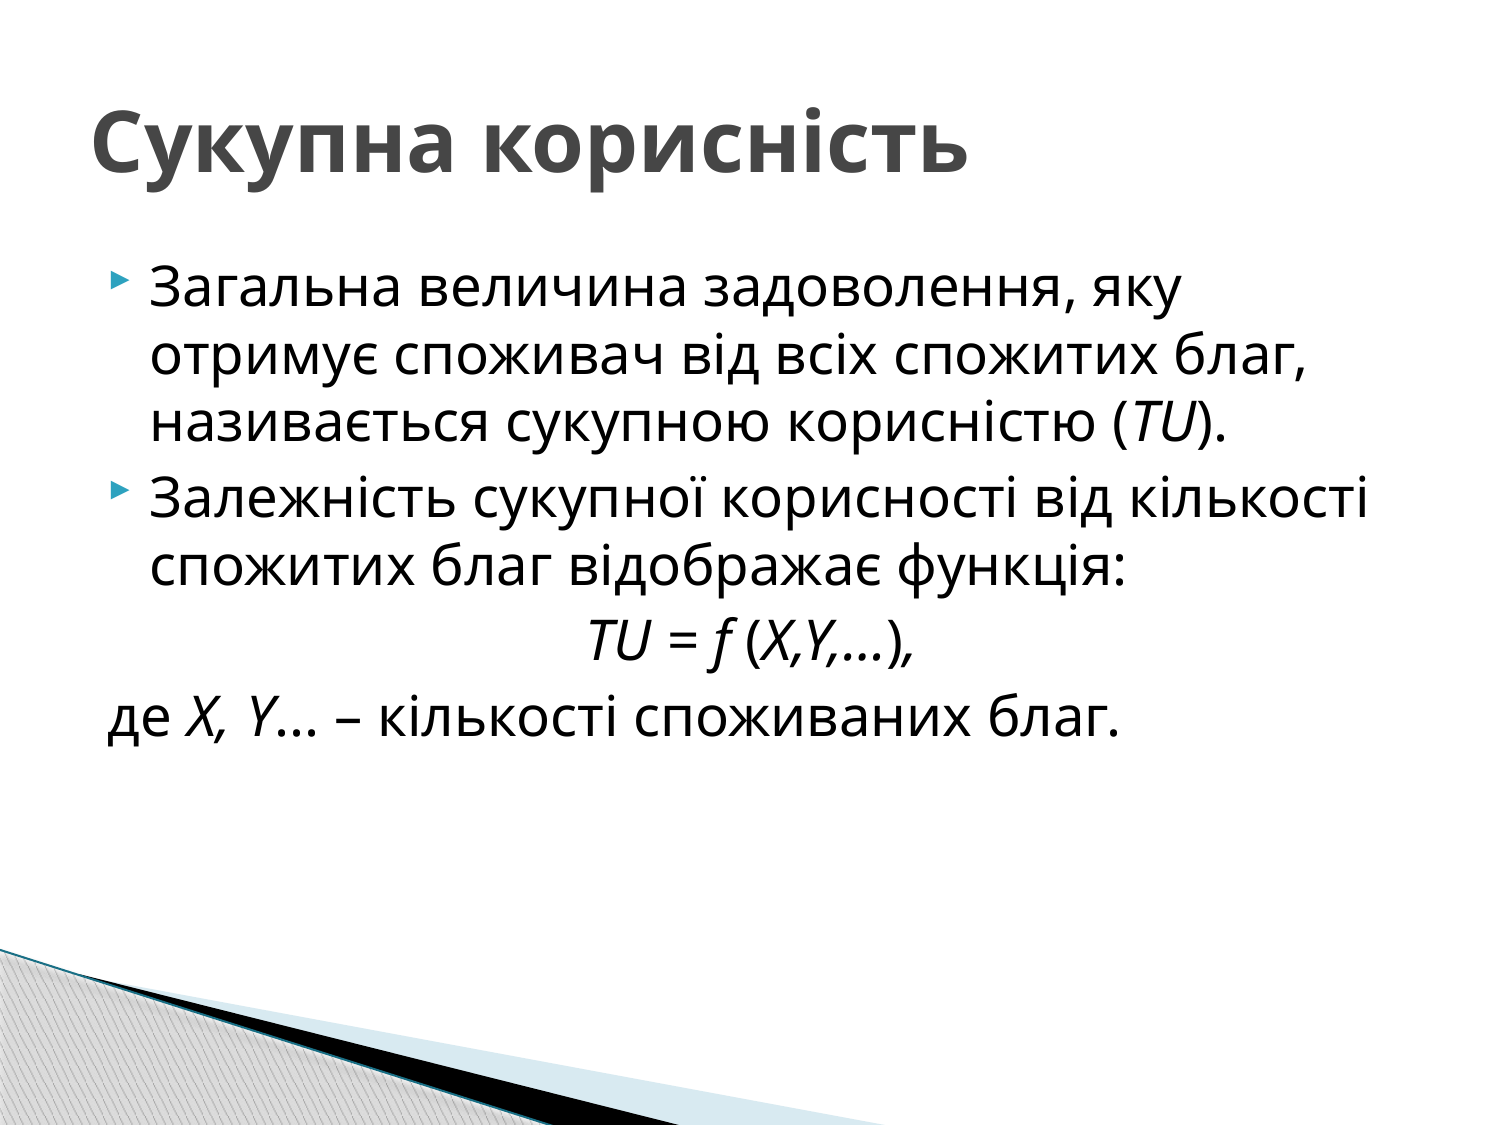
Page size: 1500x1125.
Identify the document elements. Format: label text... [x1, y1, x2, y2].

list Загальна величина задоволення, яку отримує споживач від всіх спожитих благ, називається сукупною корисністю (ТU). Залежність сукупної корисності від кількості спожитих благ відображає функція: TU = f (X,Y,…), де Х, Y... – кількості споживаних благ. [75, 243, 1425, 986]
title Сукупна корисність [75, 45, 1425, 233]
